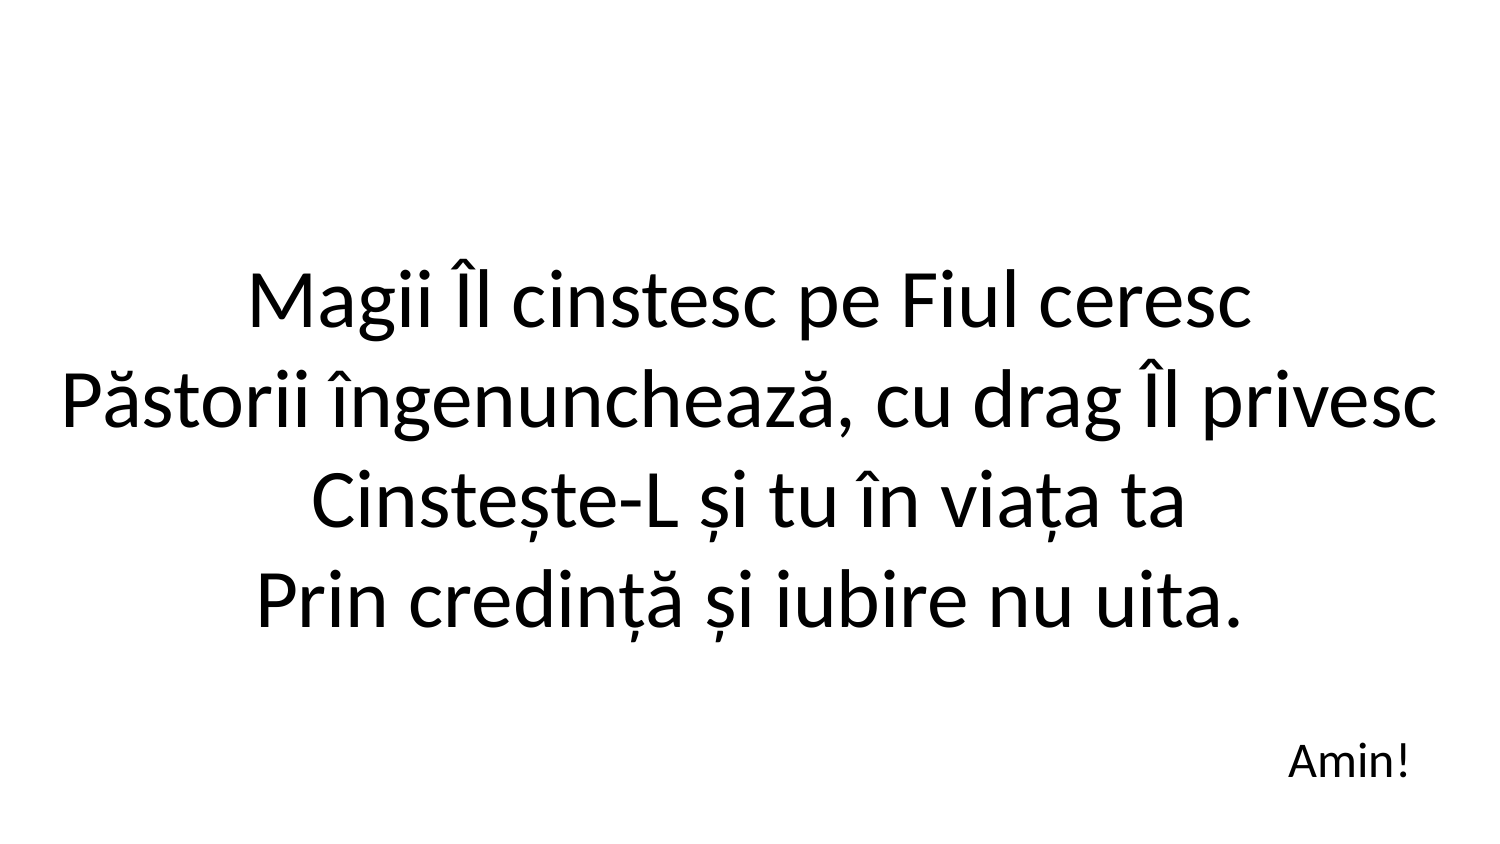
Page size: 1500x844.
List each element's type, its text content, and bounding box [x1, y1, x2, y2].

text_box Amin! [1273, 674, 1427, 795]
text_box Magii Îl cinstesc pe Fiul ceresc Păstorii îngenunchează, cu drag Îl privesc Cinstește-L și tu în viața ta Prin credință și iubire nu uita. [46, 192, 1454, 652]
